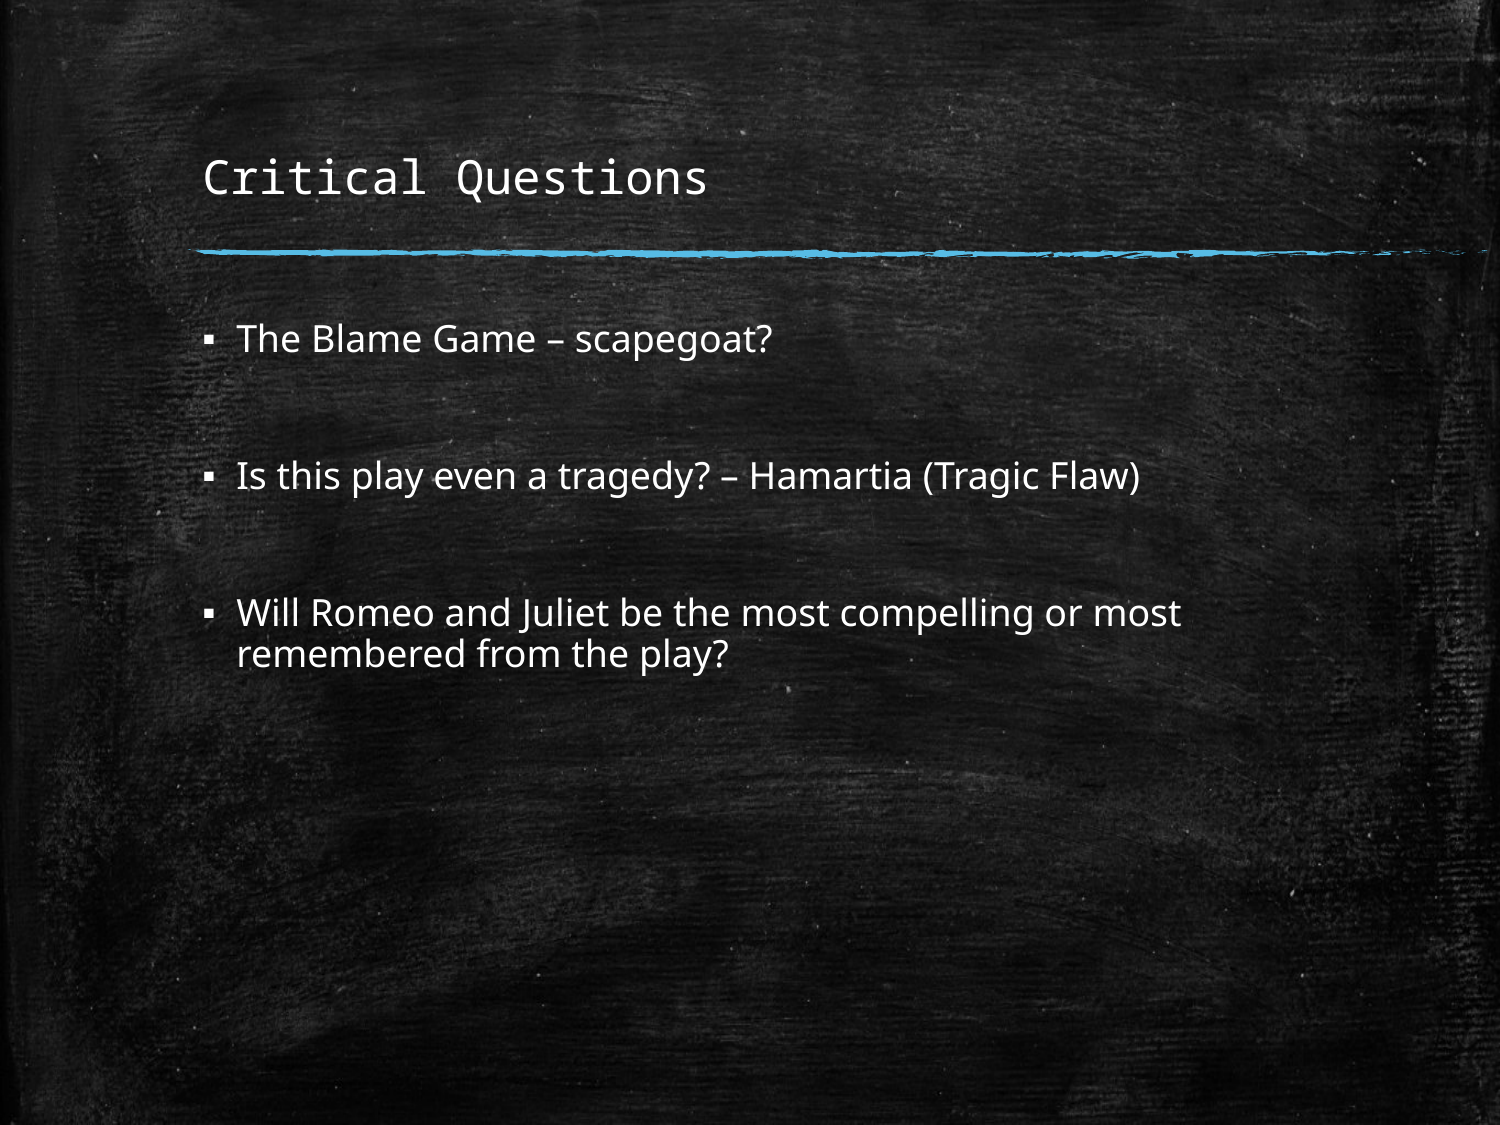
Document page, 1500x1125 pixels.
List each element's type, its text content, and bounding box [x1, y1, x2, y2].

title Critical Questions [187, 45, 1313, 213]
list The Blame Game – scapegoat? Is this play even a tragedy? – Hamartia (Tragic Flaw) Will Romeo and Juliet be the most compelling or most remembered from the play? [187, 312, 1313, 1013]
